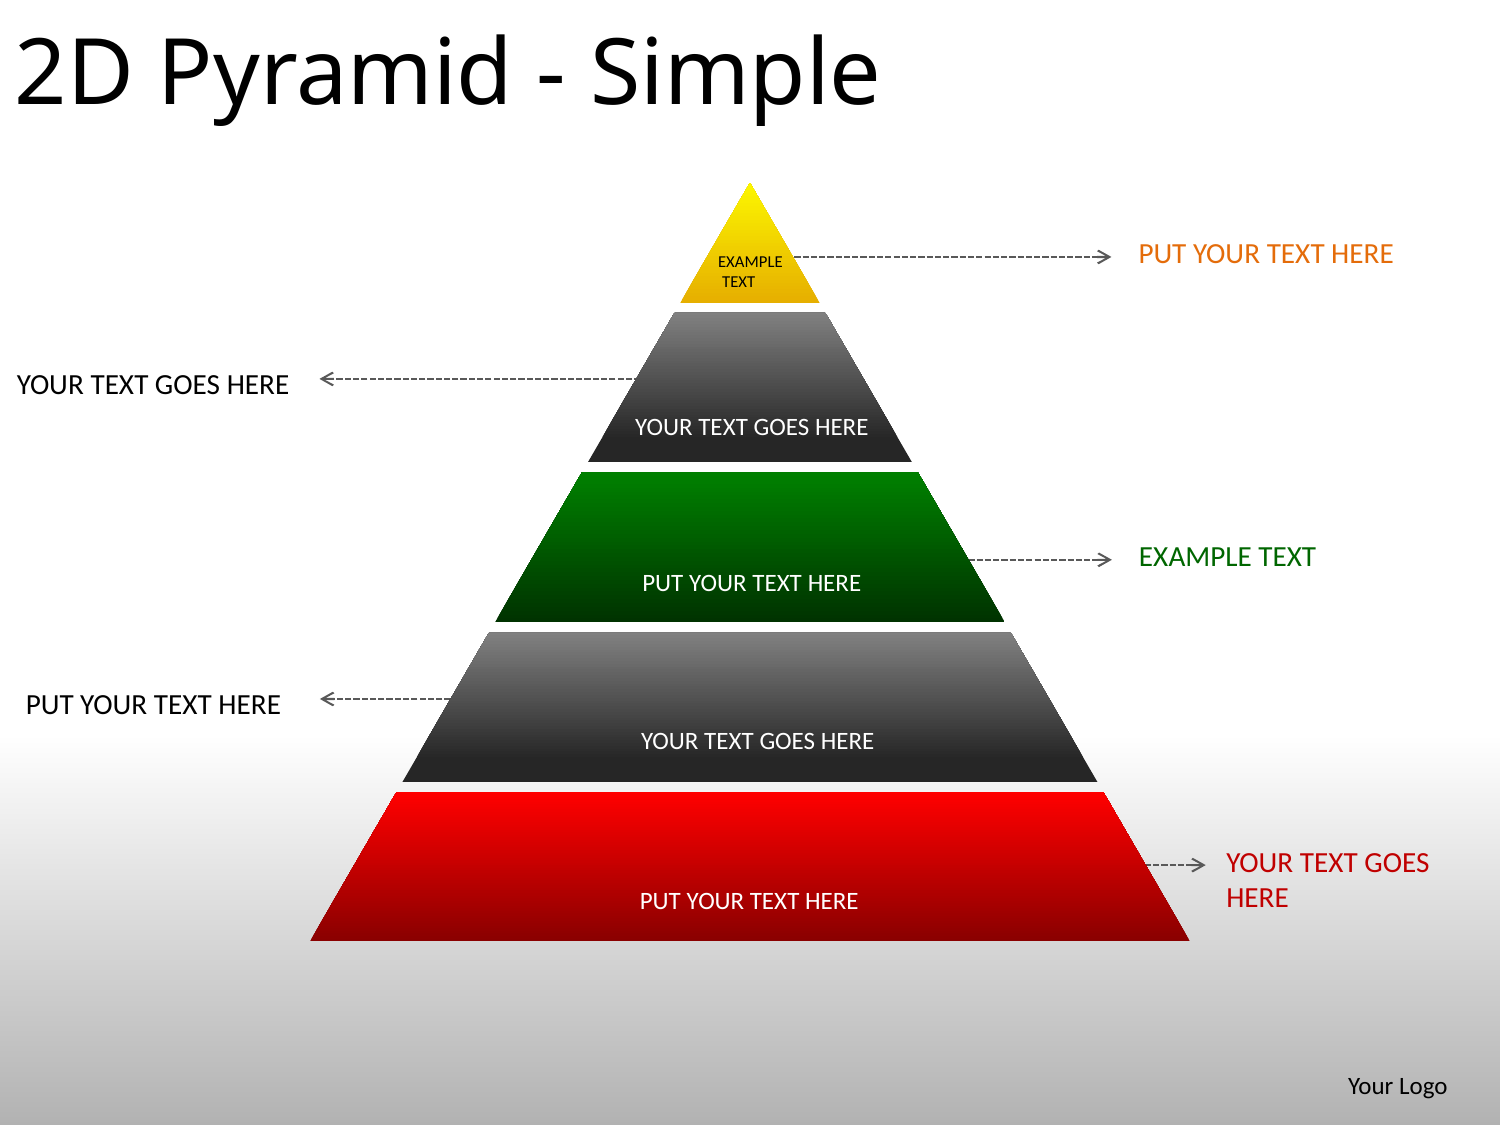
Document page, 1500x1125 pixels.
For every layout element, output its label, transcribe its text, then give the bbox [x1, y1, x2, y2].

text_box PUT YOUR TEXT HERE [1195, 227, 1423, 277]
text_box Your Logo [1287, 1062, 1463, 1108]
text_box [0, 557, 1500, 1125]
text_box YOUR TEXT GOES HERE [0, 358, 304, 408]
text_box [309, 182, 1190, 942]
text_box EXAMPLE TEXT [1195, 530, 1423, 580]
text_box 2D Pyramid - Simple [0, 5, 1500, 131]
text_box PUT YOUR TEXT HERE [0, 678, 304, 728]
text_box YOUR TEXT GOES HERE [1211, 835, 1481, 921]
